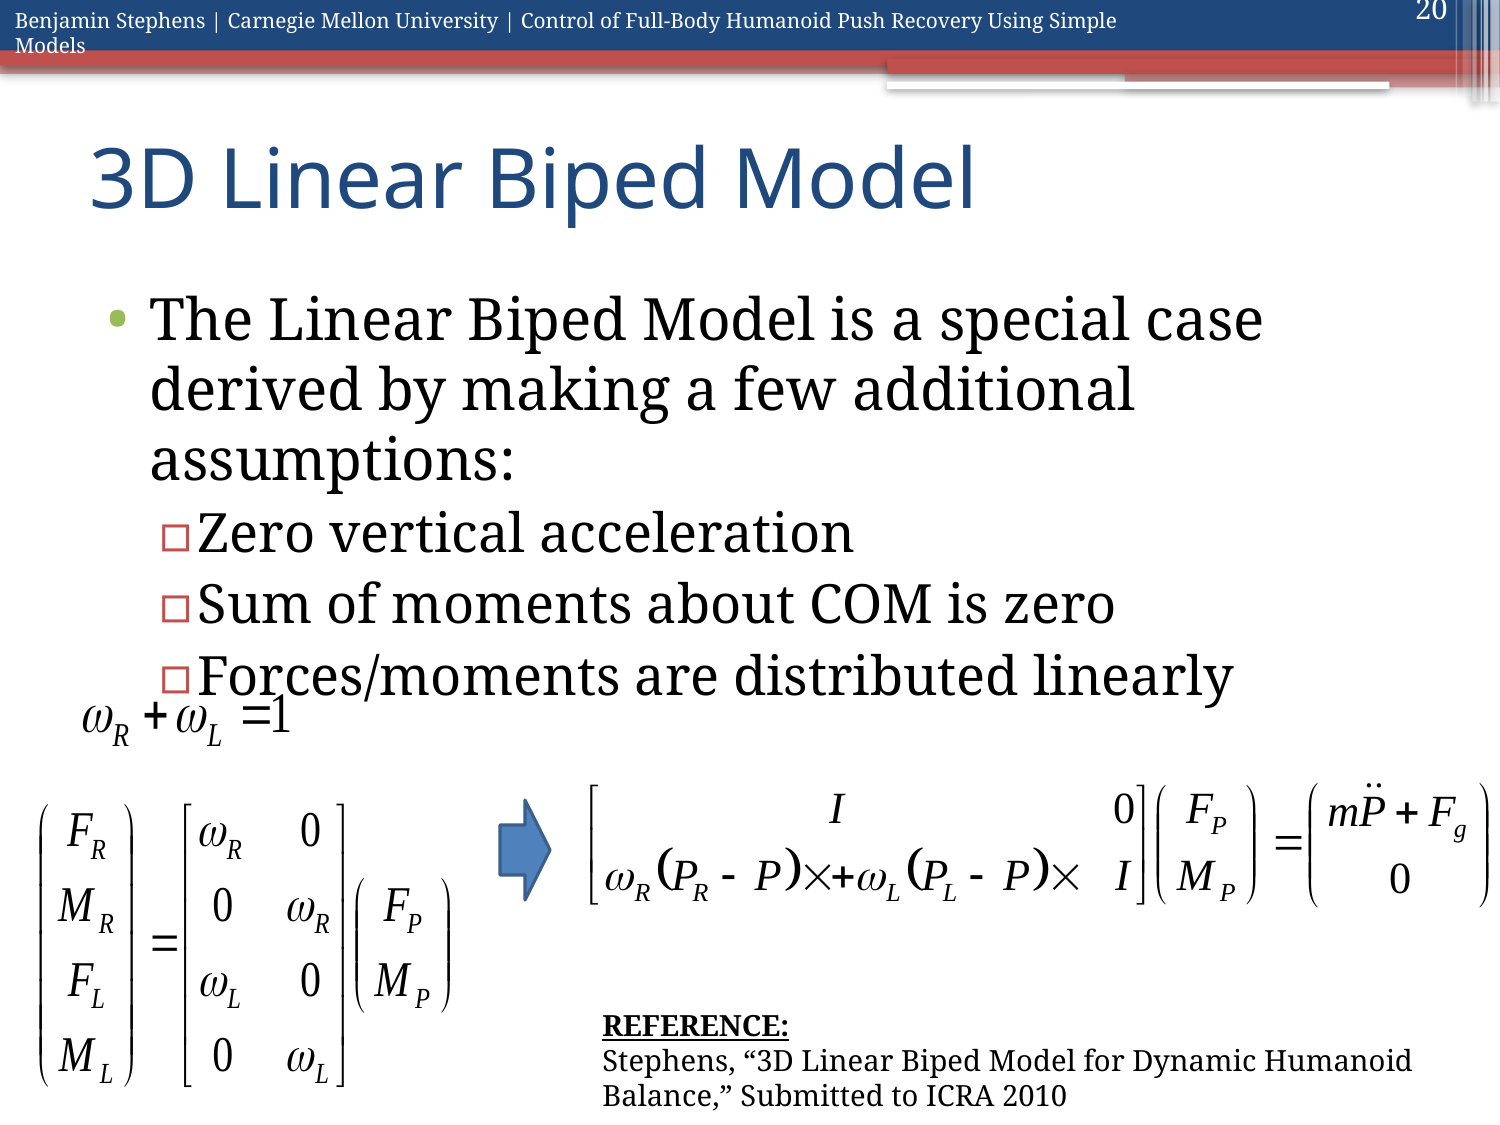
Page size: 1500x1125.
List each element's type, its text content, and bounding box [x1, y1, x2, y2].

title 3D Linear Biped Model [75, 87, 1425, 263]
slide_number 20 [1374, 0, 1463, 38]
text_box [31, 791, 463, 1101]
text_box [74, 674, 296, 757]
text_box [579, 774, 1500, 917]
list The Linear Biped Model is a special case derived by making a few additional assumptions: Zero vertical acceleration Sum of moments about COM is zero Forces/moments are distributed linearly [75, 275, 1425, 1079]
text_box [498, 798, 552, 902]
text_box REFERENCE: Stephens, “3D Linear Biped Model for Dynamic Humanoid Balance,” Submitted to ICRA 2010 [587, 999, 1500, 1120]
